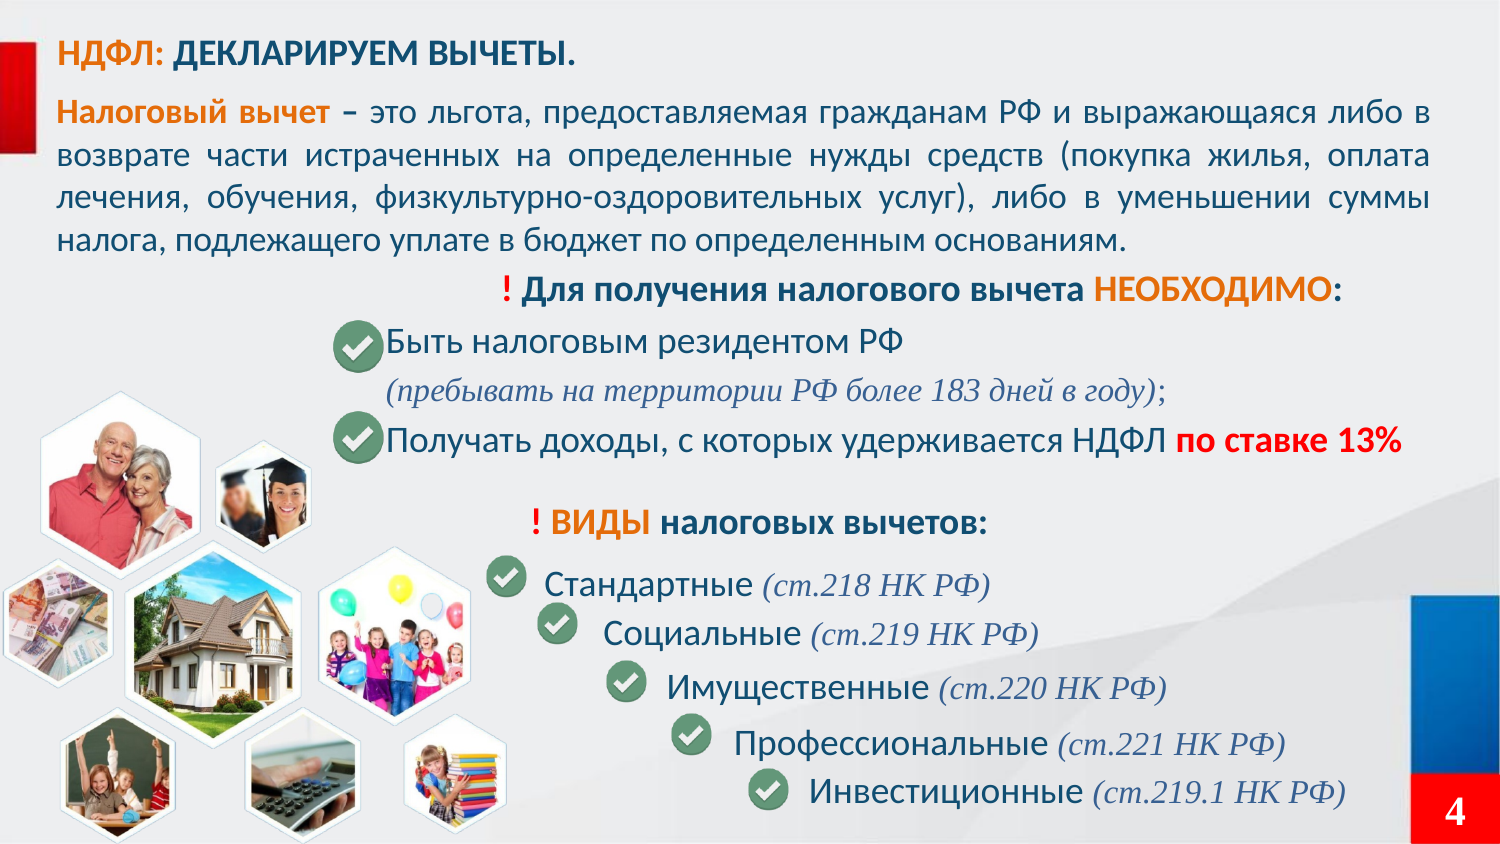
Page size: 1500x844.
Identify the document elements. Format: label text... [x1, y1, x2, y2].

text_box 4 [1409, 772, 1500, 844]
text_box Стандартные (ст.218 НК РФ) [529, 528, 1006, 612]
text_box Социальные (ст.219 НК РФ) [588, 578, 1055, 661]
text_box Имущественные (ст.220 НК РФ) [651, 632, 1183, 715]
text_box Профессиональные (ст.221 НК РФ) [719, 688, 1301, 771]
text_box Инвестиционные (ст.219.1 НК РФ) [794, 736, 1362, 819]
text_box ! Для получения налогового вычета НЕОБХОДИМО: Быть налоговым резидентом РФ (пребывать на территории РФ более 183 дней в году); Получать доходы, с которых удерживается НДФЛ по ставке 13% [370, 256, 1482, 481]
title ! ВИДЫ налоговых вычетов: [511, 496, 1048, 543]
picture [0, 0, 1500, 844]
list Налоговый вычет – это льгота, предоставляемая гражданам РФ и выражающаяся либо в возврате части истраченных на определенные нужды средств (покупка жилья, оплата лечения, обучения, физкультурно-оздоровительных услуг), либо в уменьшении суммы налога, подлежащего уплате в бюджет по определенным основаниям. [41, 80, 1447, 269]
text_box НДФЛ: ДЕКЛАРИРУЕМ ВЫЧЕТЫ. [45, 22, 613, 80]
